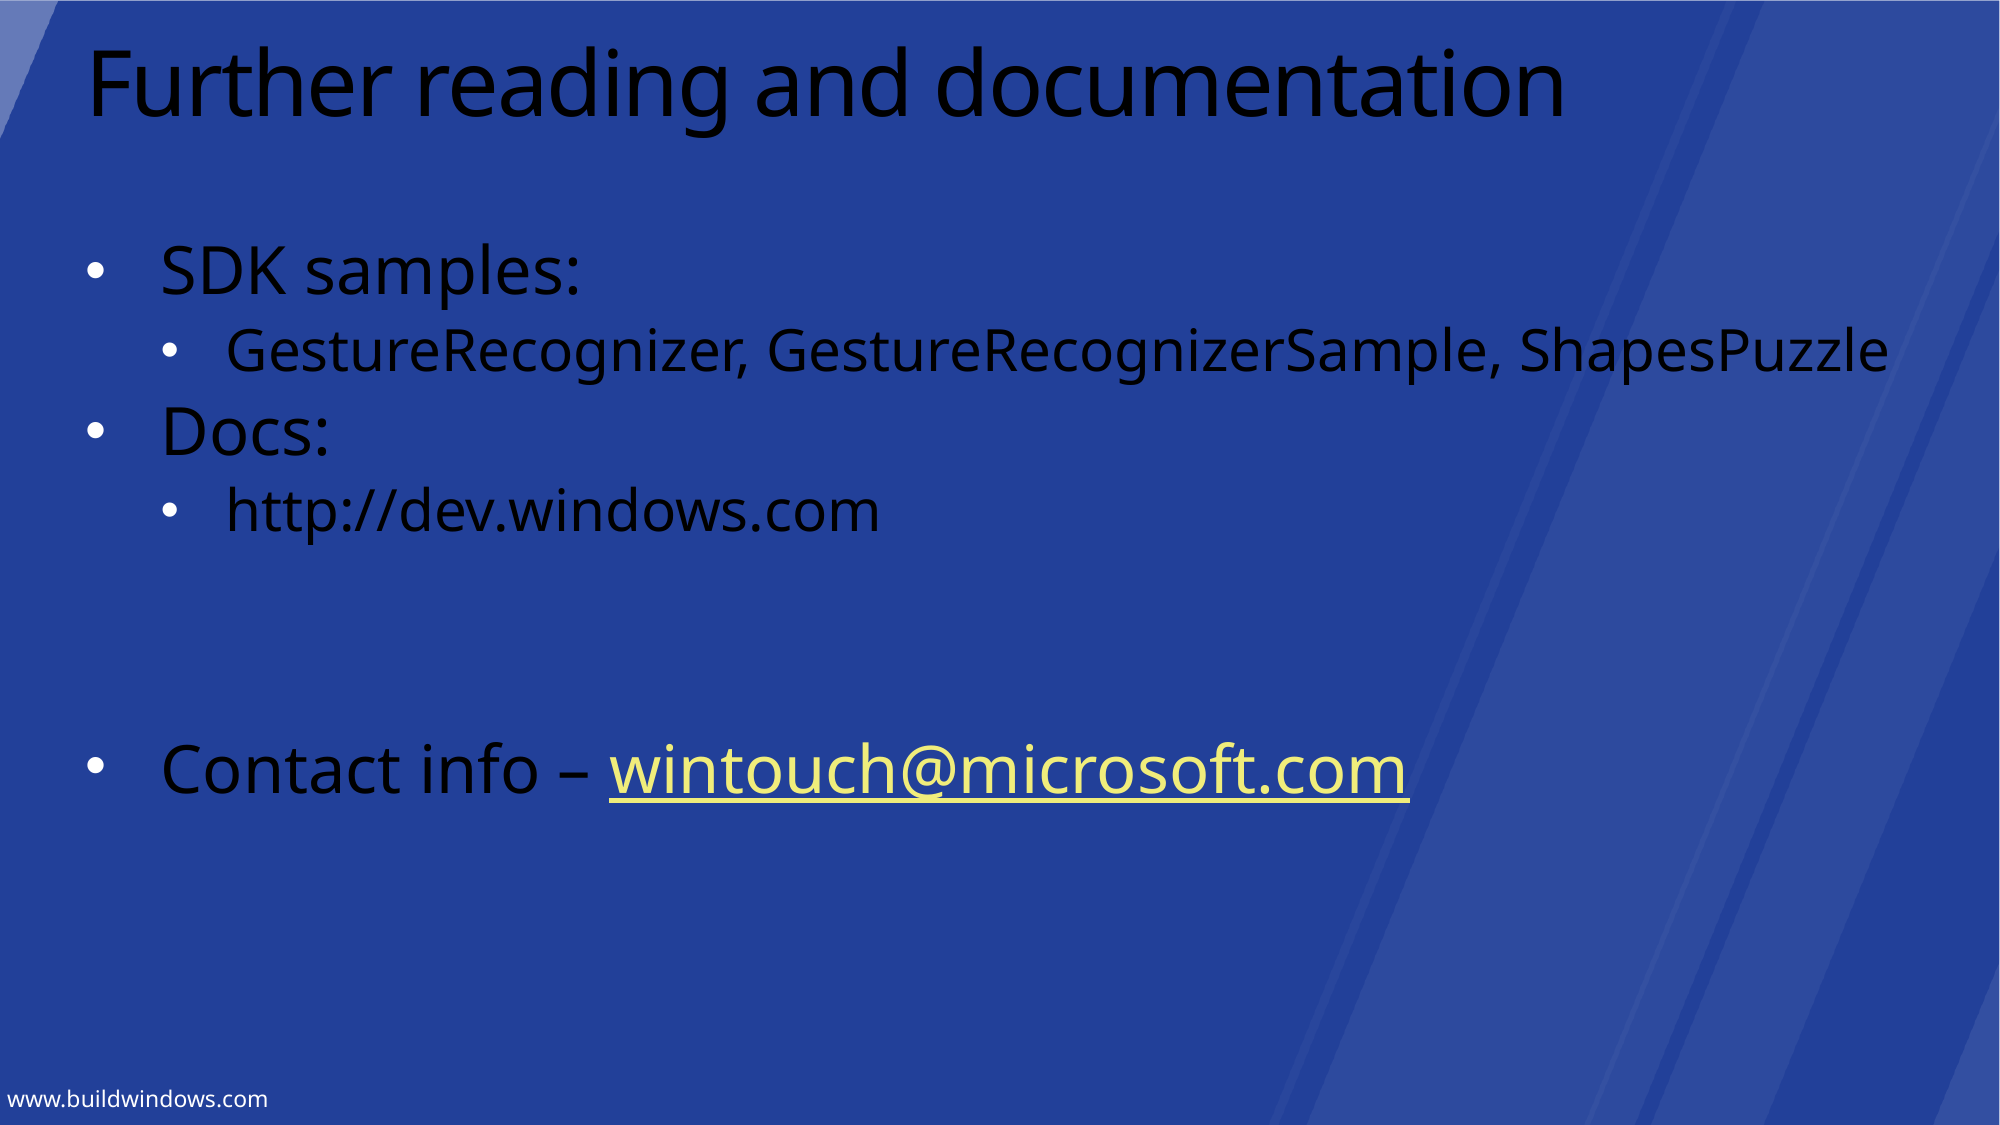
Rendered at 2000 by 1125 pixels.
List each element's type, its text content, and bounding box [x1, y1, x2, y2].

title Further reading and documentation [85, 37, 1914, 138]
picture [0, 0, 2000, 1125]
list SDK samples: GestureRecognizer, GestureRecognizerSample, ShapesPuzzle Docs: http://dev.windows.com Contact info – wintouch@microsoft.com [85, 237, 1914, 983]
